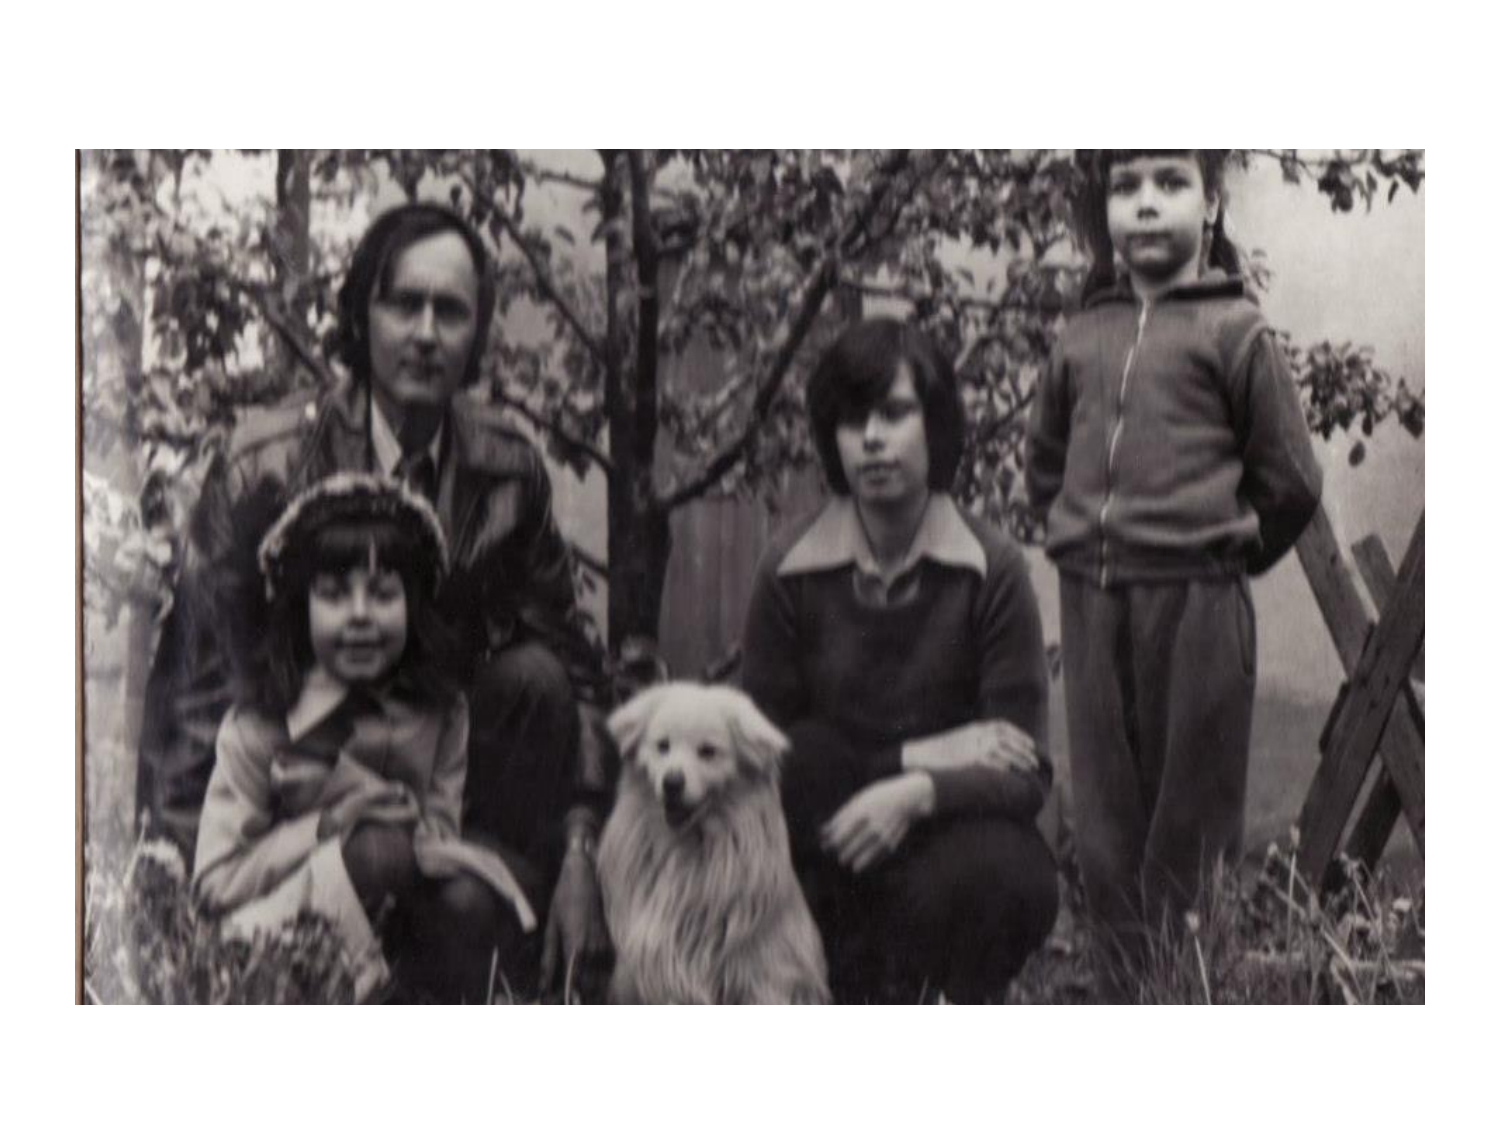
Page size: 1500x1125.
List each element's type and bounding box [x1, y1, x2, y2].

list [74, 148, 1426, 1006]
